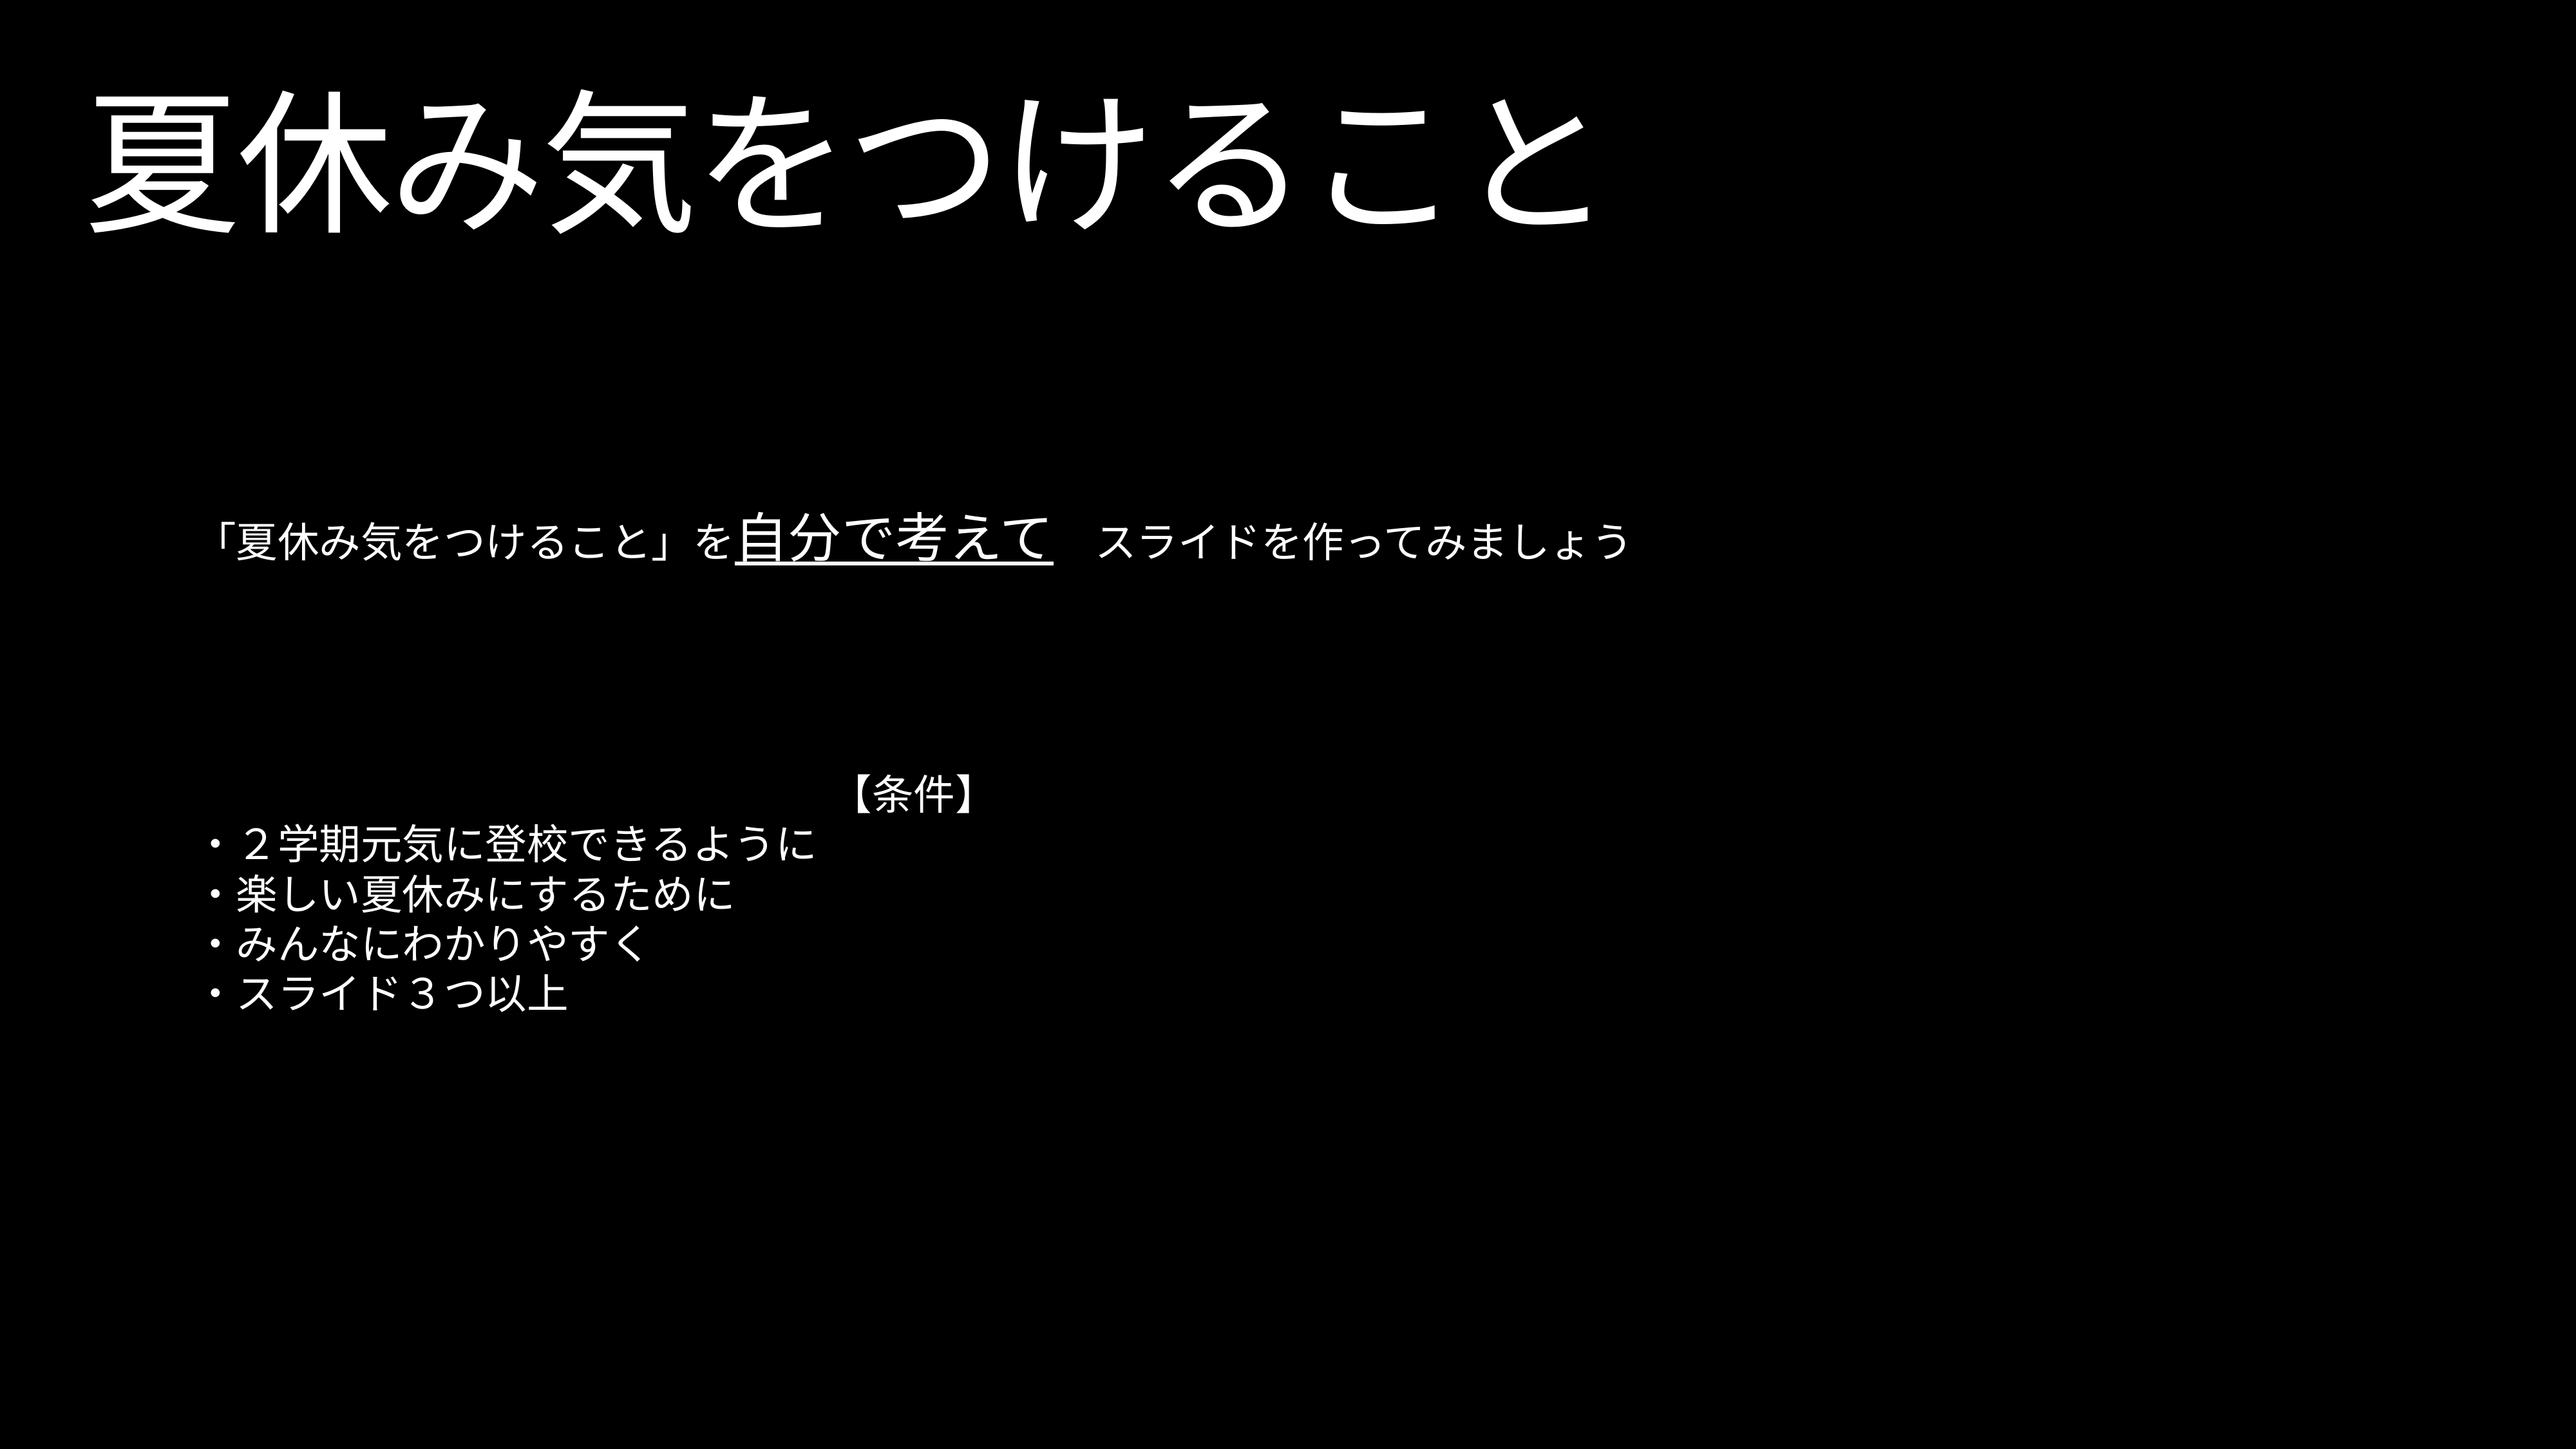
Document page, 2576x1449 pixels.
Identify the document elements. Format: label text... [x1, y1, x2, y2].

title 夏休み気をつけること [79, 0, 2401, 422]
text_box 「夏休み気をつけること」を自分で考えて スライドを作ってみましょう 【条件】 ・２学期元気に登校できるように ・楽しい夏休みにするために ・みんなにわかりやすく ・スライド３つ以上 [189, 498, 1638, 1023]
